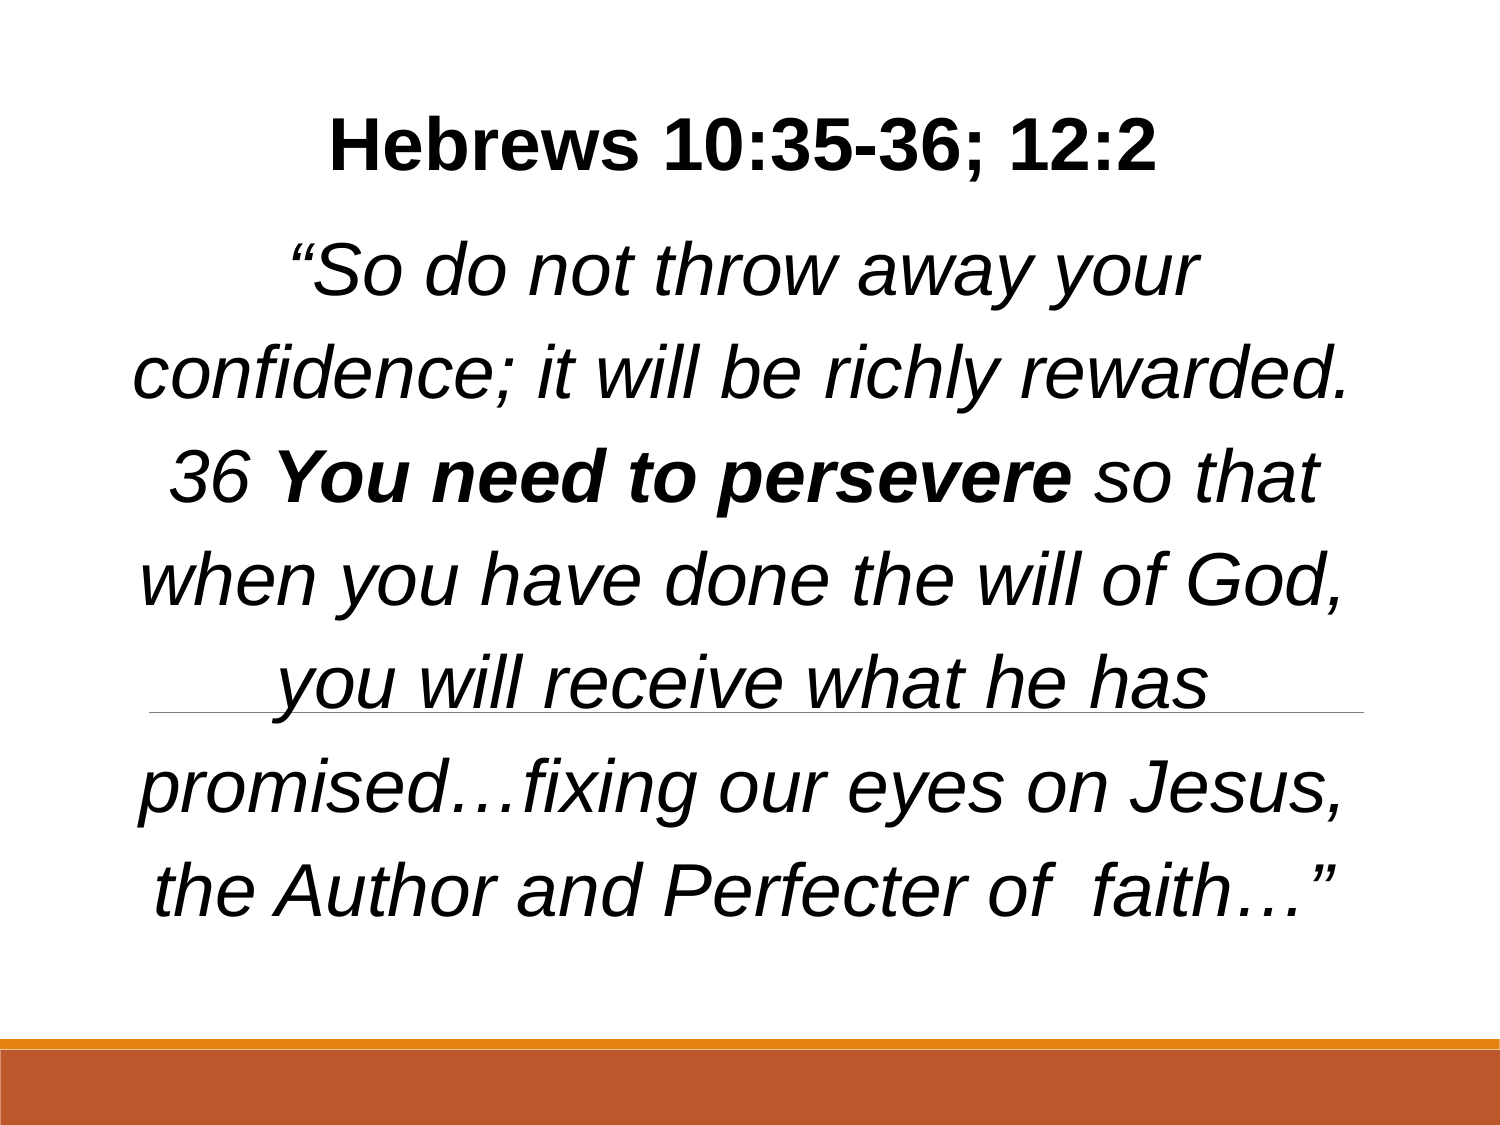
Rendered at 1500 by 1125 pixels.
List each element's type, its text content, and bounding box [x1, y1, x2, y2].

text_box Hebrews 10:35-36; 12:2 “So do not throw away your confidence; it will be richly rewarded. 36 You need to persevere so that when you have done the will of God, you will receive what he has promised…fixing our eyes on Jesus, the Author and Perfecter of faith…” [87, 75, 1400, 939]
